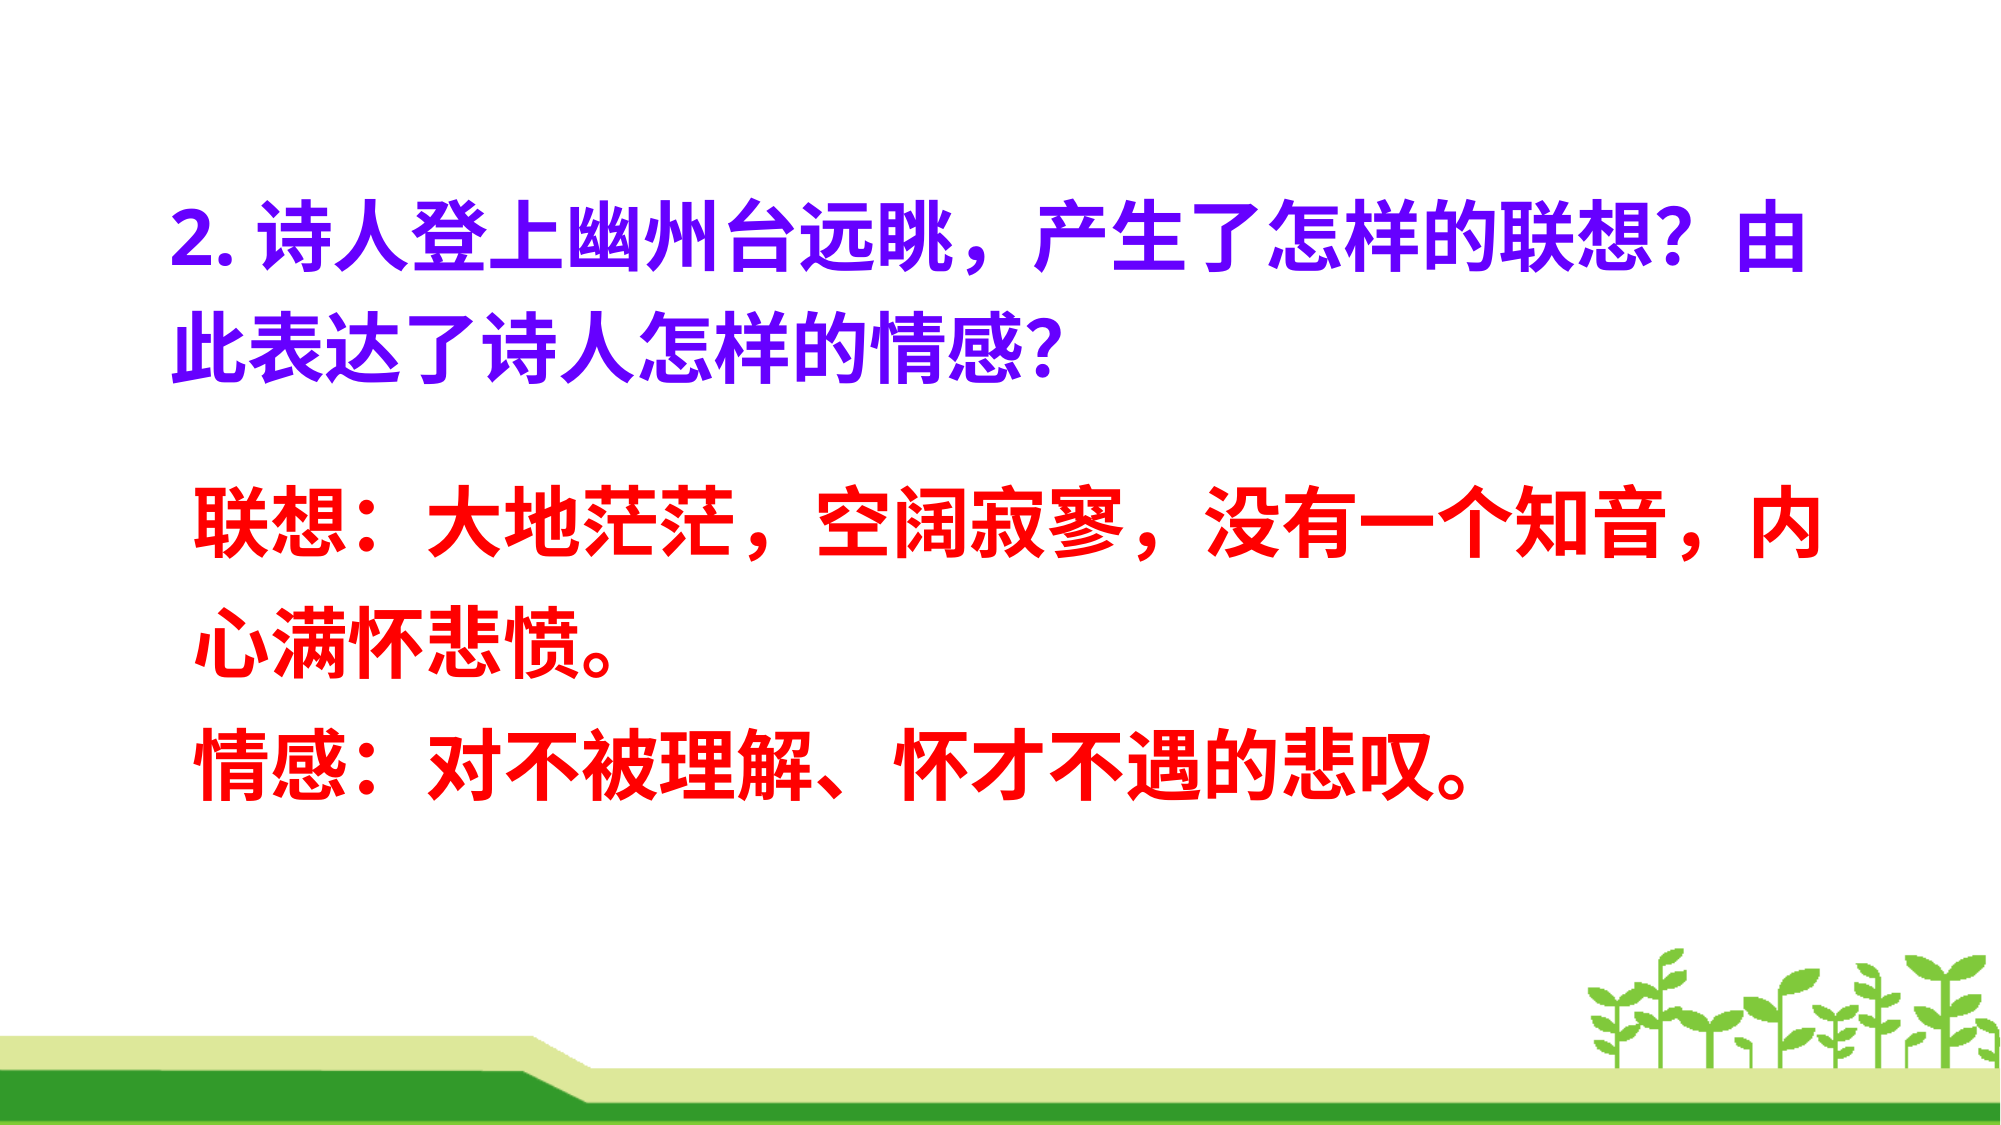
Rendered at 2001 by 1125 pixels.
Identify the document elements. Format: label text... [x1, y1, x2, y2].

picture [0, 0, 2001, 1125]
text_box 联想：大地茫茫，空阔寂寥，没有一个知音，内心满怀悲愤。 情感：对不被理解、怀才不遇的悲叹。 [177, 438, 1876, 817]
text_box 2.诗人登上幽州台远眺，产生了怎样的联想？由此表达了诗人怎样的情感？ [154, 161, 1899, 401]
